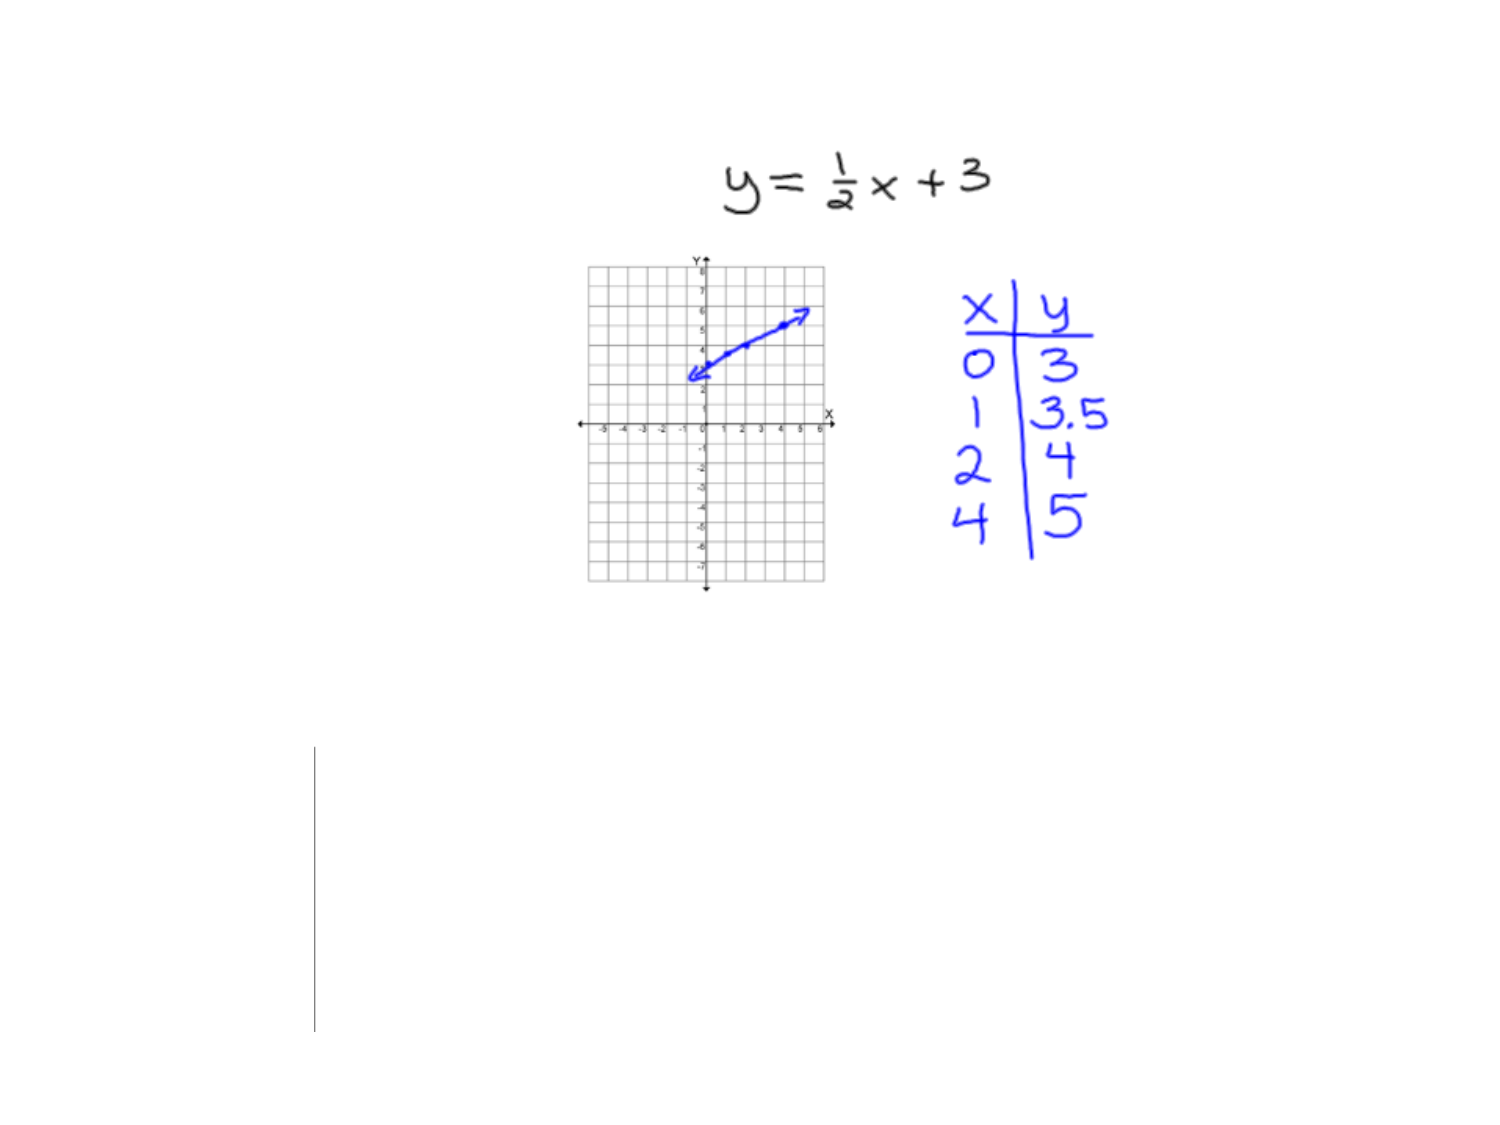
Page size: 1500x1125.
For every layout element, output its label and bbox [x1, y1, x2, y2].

picture [314, 93, 1186, 1032]
